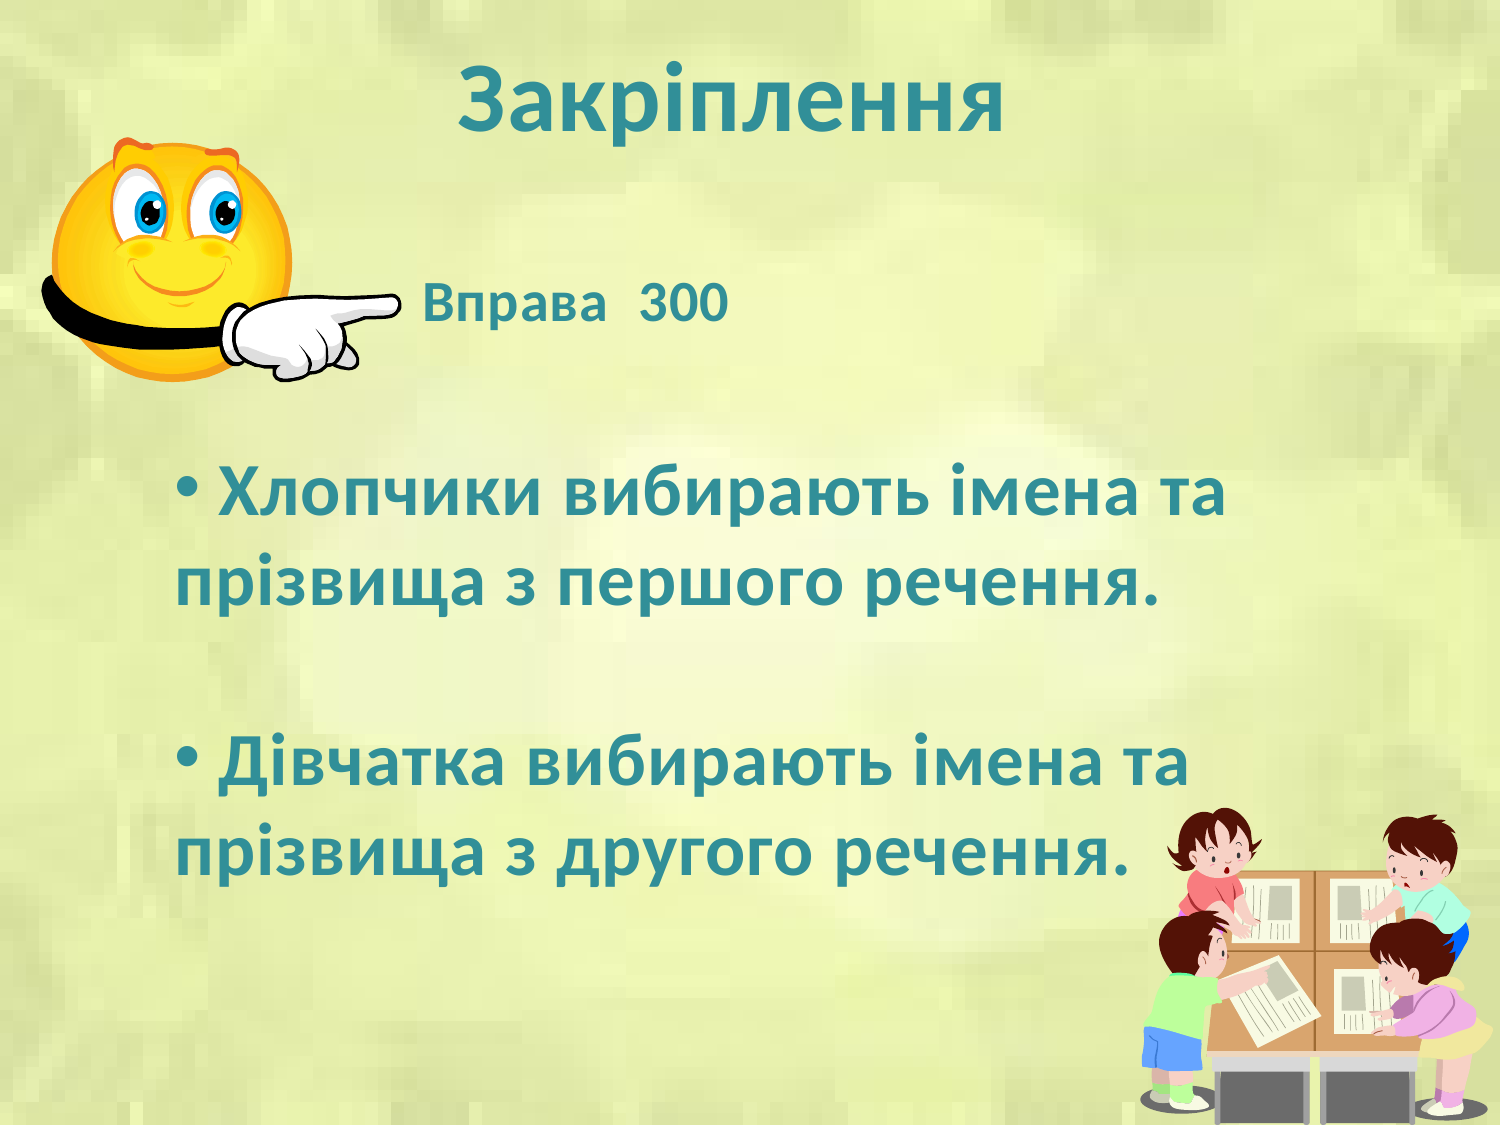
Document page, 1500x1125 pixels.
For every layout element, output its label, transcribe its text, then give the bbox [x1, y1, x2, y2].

text_box Хлопчики вибирають імена та прізвища з першого речення. Дівчатка вибирають імена та прізвища з другого речення. [159, 432, 1317, 898]
text_box Вправа 300 [407, 255, 928, 341]
picture [0, 0, 1500, 1125]
text_box Закріплення [442, 24, 1140, 160]
